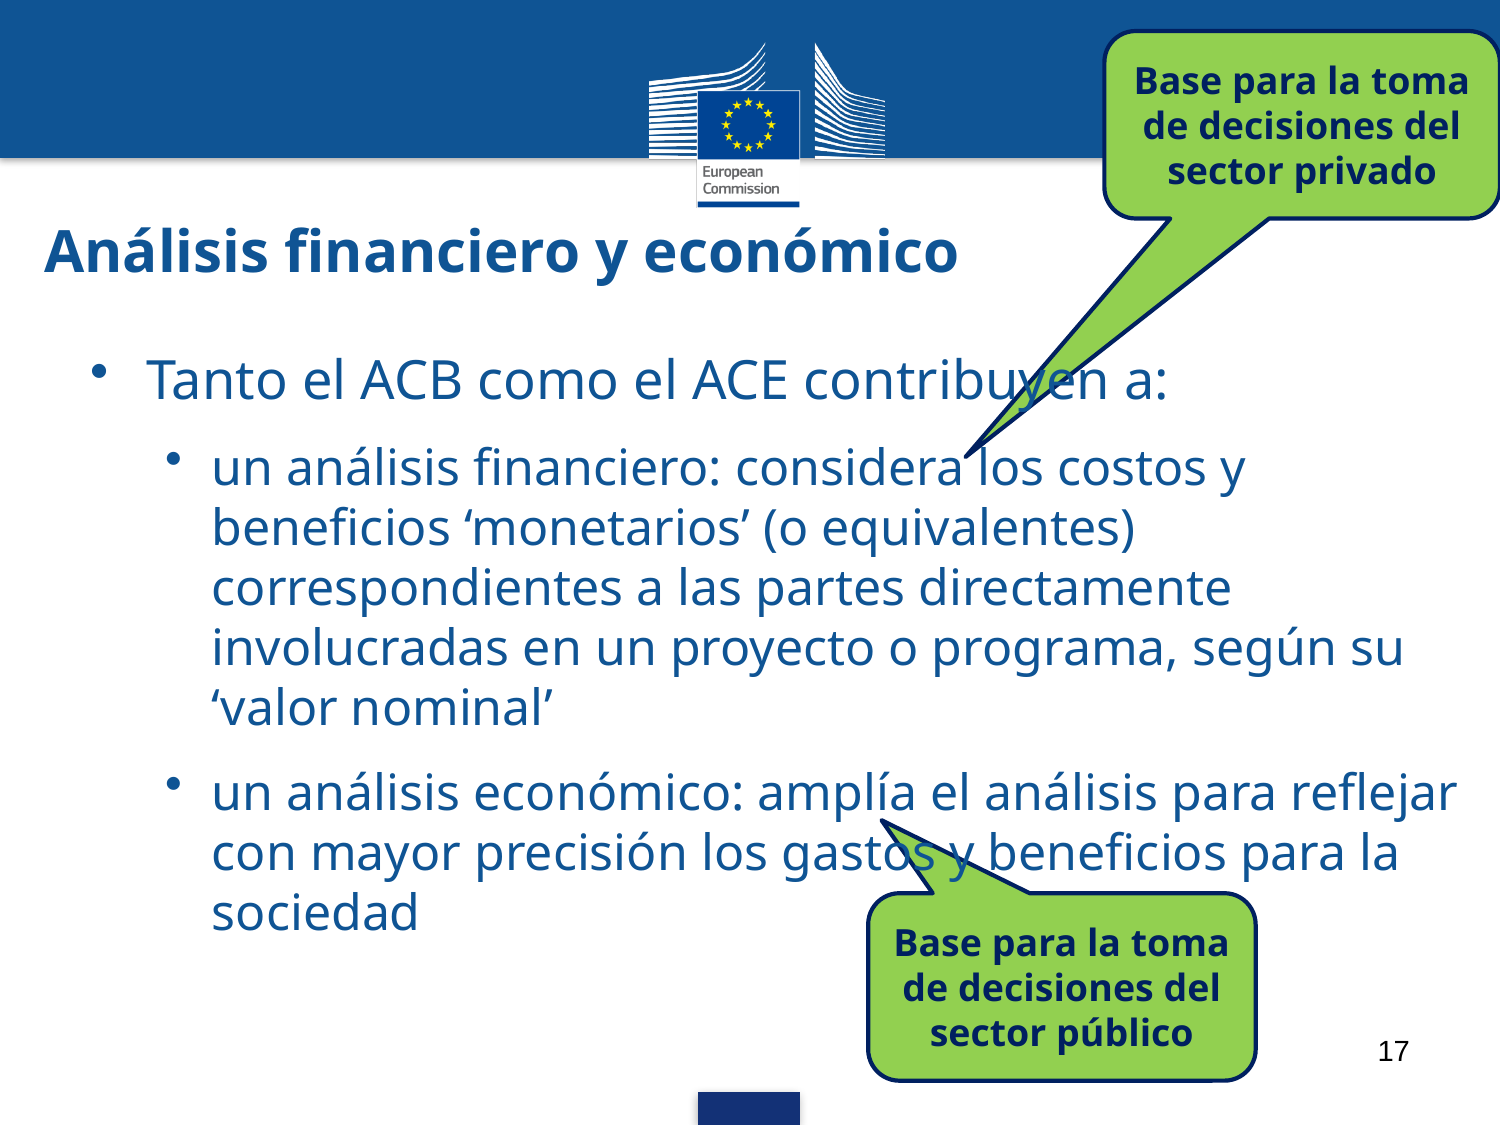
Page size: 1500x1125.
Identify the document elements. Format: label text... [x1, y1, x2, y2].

slide_number 17 [1074, 1024, 1426, 1103]
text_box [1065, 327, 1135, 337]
title Análisis financiero y económico [0, 172, 1309, 327]
text_box Base para la toma de decisiones del sector público [866, 1000, 1258, 1083]
list Tanto el ACB como el ACE contribuyen a: un análisis financiero: considera los costos y beneficios ‘monetarios’ (o equivalentes) correspondientes a las partes directamente involucradas en un proyecto o programa, según su ‘valor nominal’ un análisis económico: amplía el análisis para reflejar con mayor precisión los gastos y beneficios para la sociedad [75, 337, 1475, 1000]
picture [649, 42, 885, 172]
text_box Base para la toma de decisiones del sector privado [1102, 28, 1500, 221]
